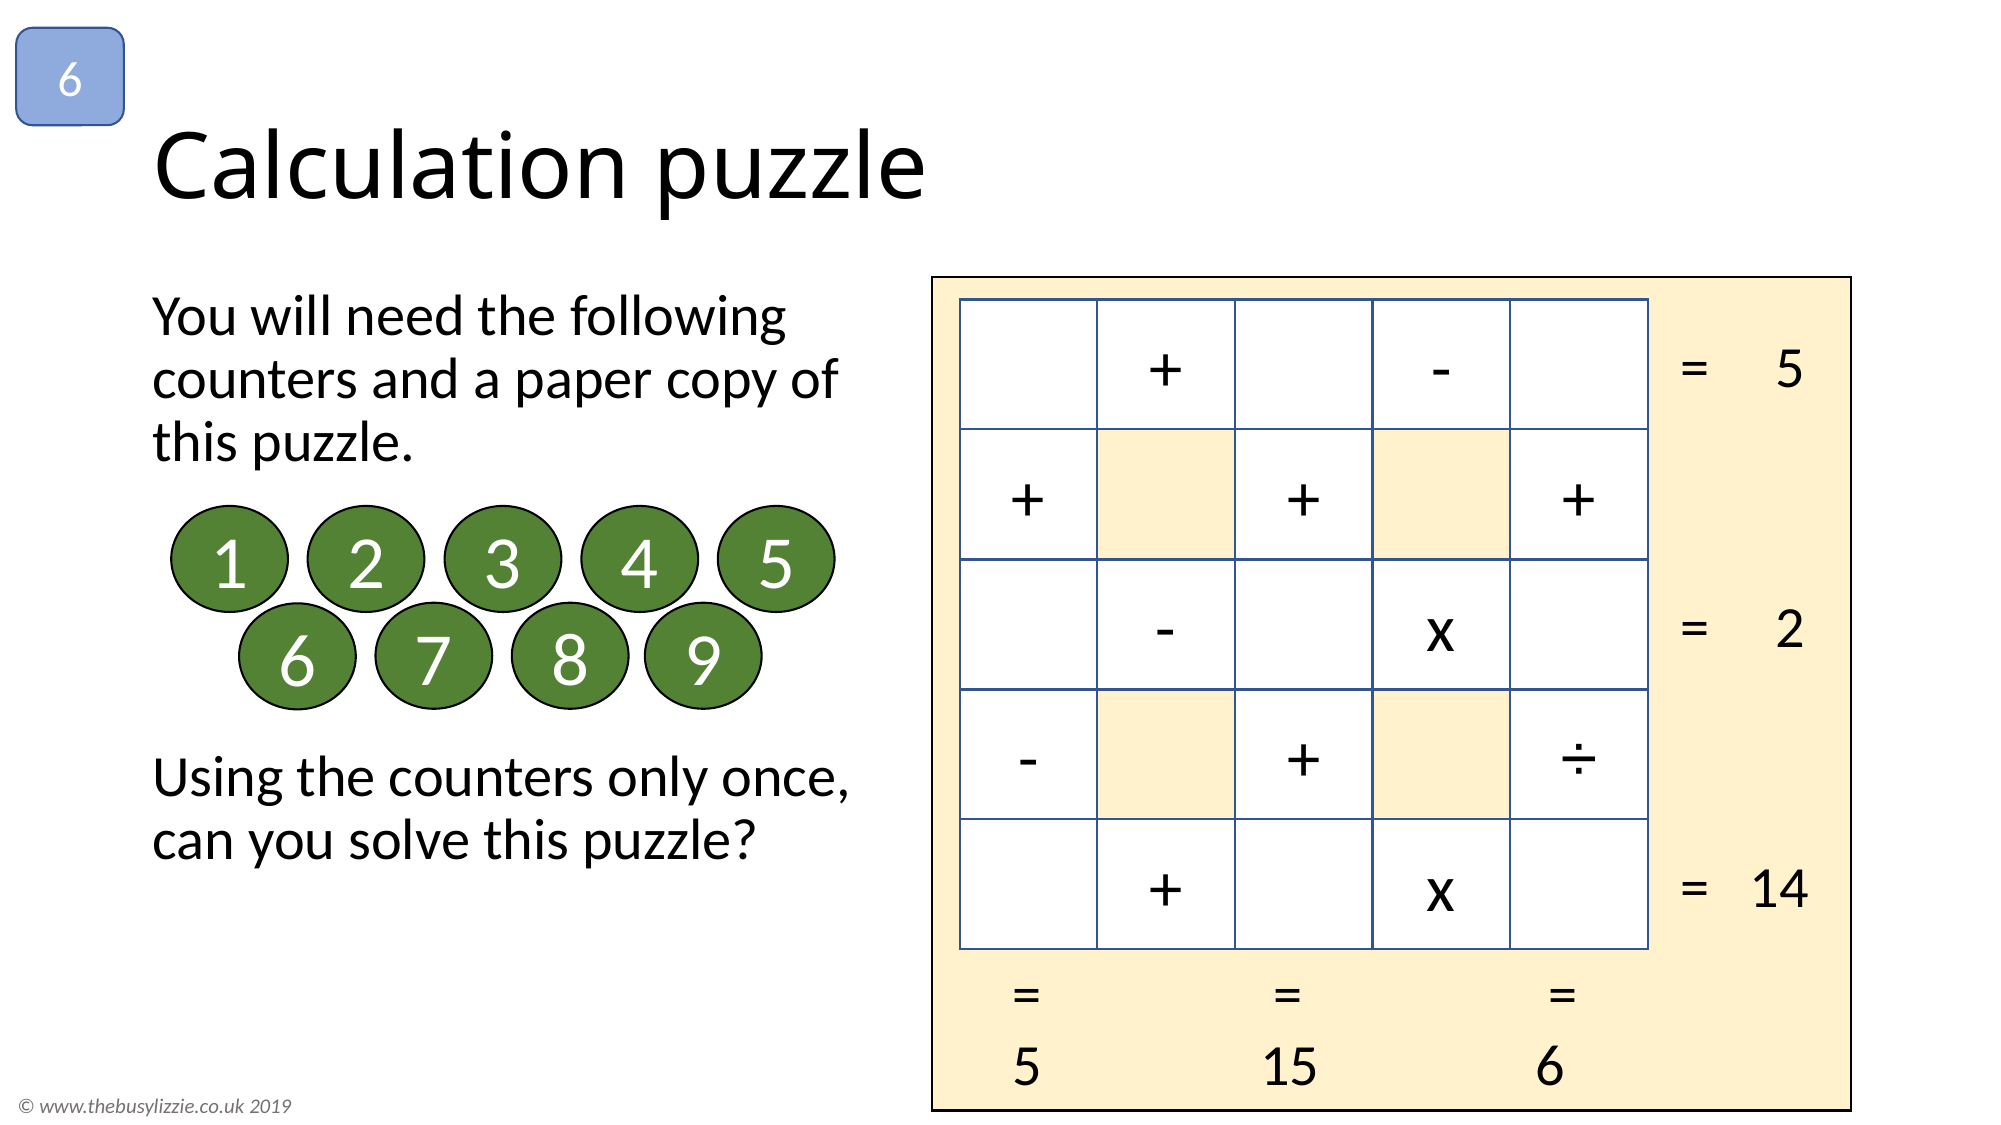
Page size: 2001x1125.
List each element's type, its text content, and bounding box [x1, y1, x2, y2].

text_box [931, 276, 1852, 1112]
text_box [959, 299, 1648, 950]
list You will need the following counters and a paper copy of this puzzle. Using the counters only once, can you solve this puzzle? [137, 277, 891, 1014]
text_box = 14 [1666, 841, 1843, 927]
text_box 6 [15, 26, 125, 127]
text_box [171, 505, 835, 710]
text_box © www.thebusylizzie.co.uk 2019 [2, 1085, 311, 1125]
text_box = 2 [1666, 581, 1843, 667]
text_box = 5 [1666, 321, 1843, 407]
text_box = 6 [1520, 950, 1644, 1105]
title Calculation puzzle [137, 59, 1863, 278]
text_box = 15 [1245, 950, 1369, 1105]
text_box = 5 [984, 950, 1108, 1105]
